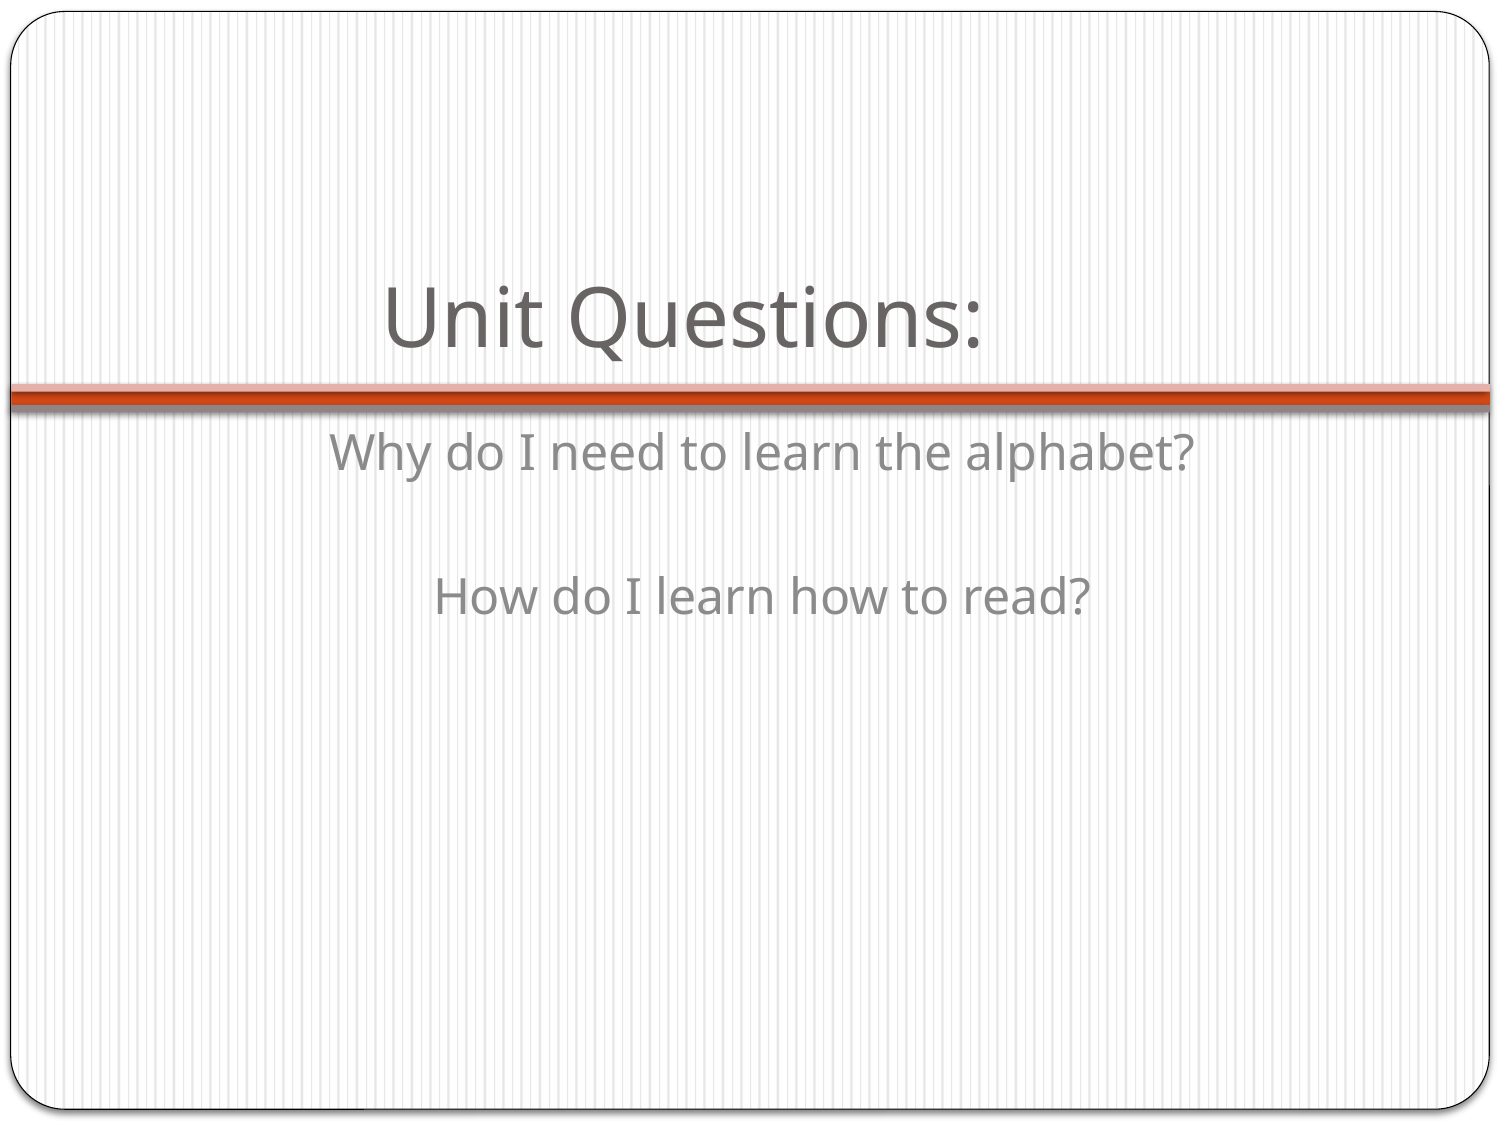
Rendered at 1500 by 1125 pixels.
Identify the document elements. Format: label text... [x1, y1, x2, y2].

title Unit Questions: [118, 156, 1394, 380]
list Why do I need to learn the alphabet? How do I learn how to read? [125, 412, 1400, 632]
